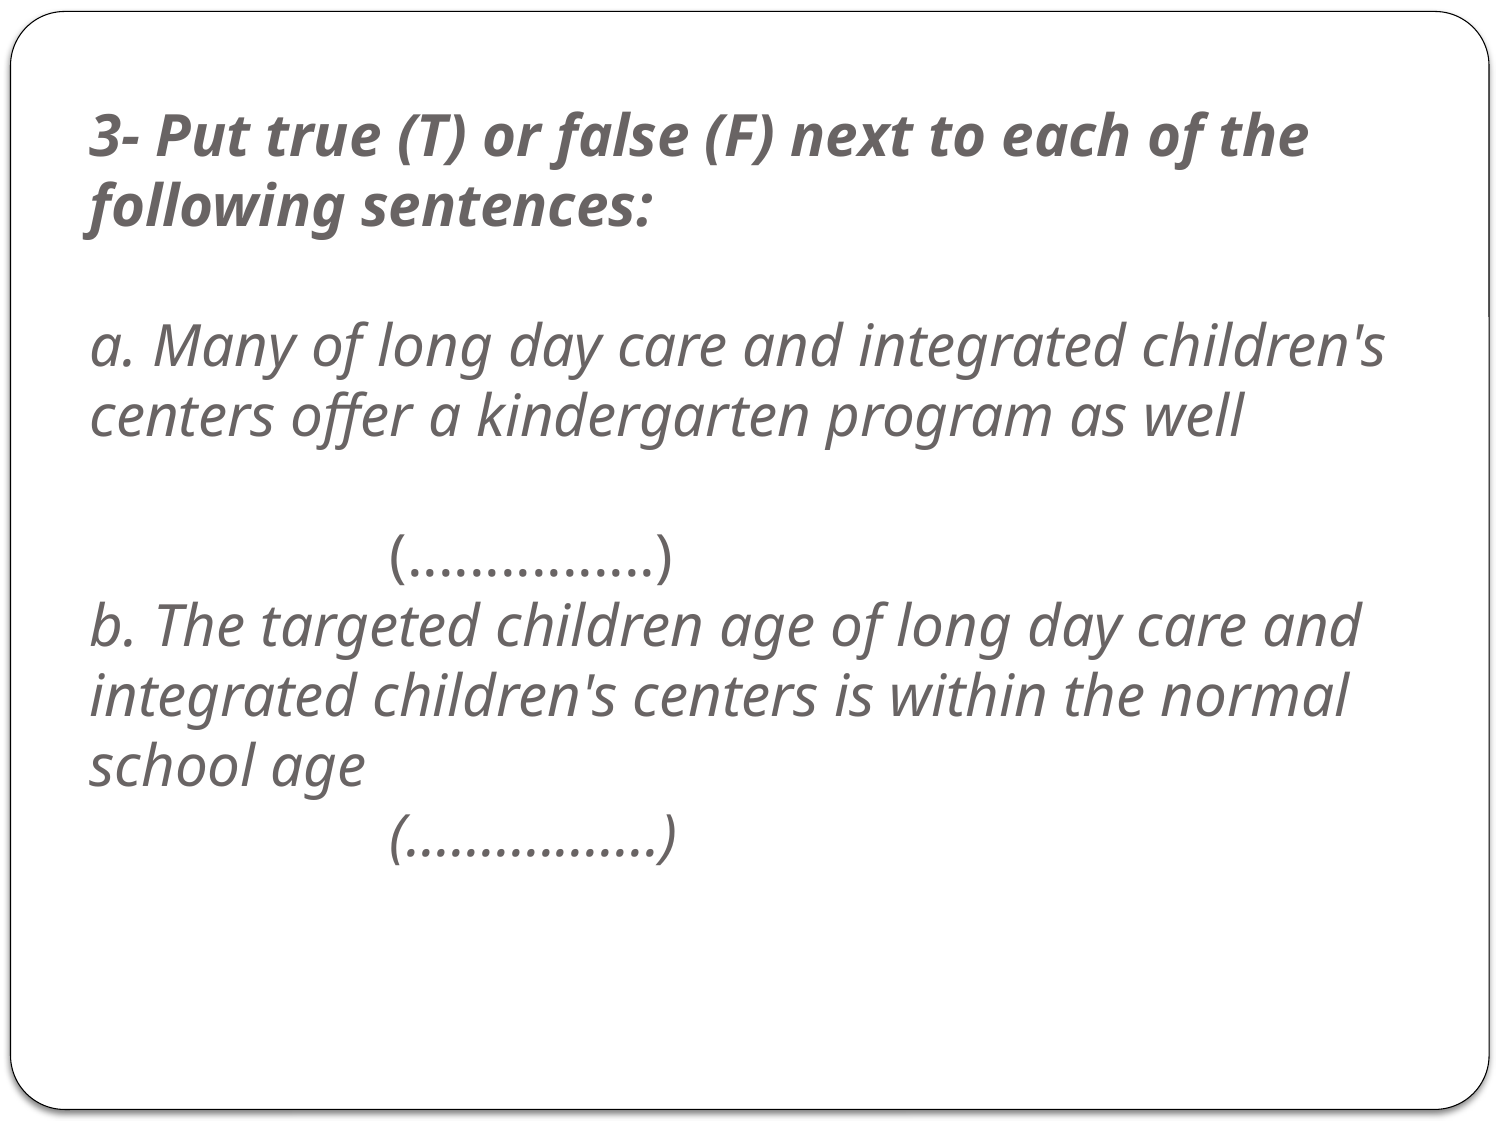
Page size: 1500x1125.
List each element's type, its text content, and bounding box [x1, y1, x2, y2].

title 3- Put true (T) or false (F) next to each of the following sentences: a. Many of long day care and integrated children's centers offer a kindergarten program as well (................) b. The targeted children age of long day care and integrated children's centers is within the normal school age (.................) [75, 45, 1425, 1024]
